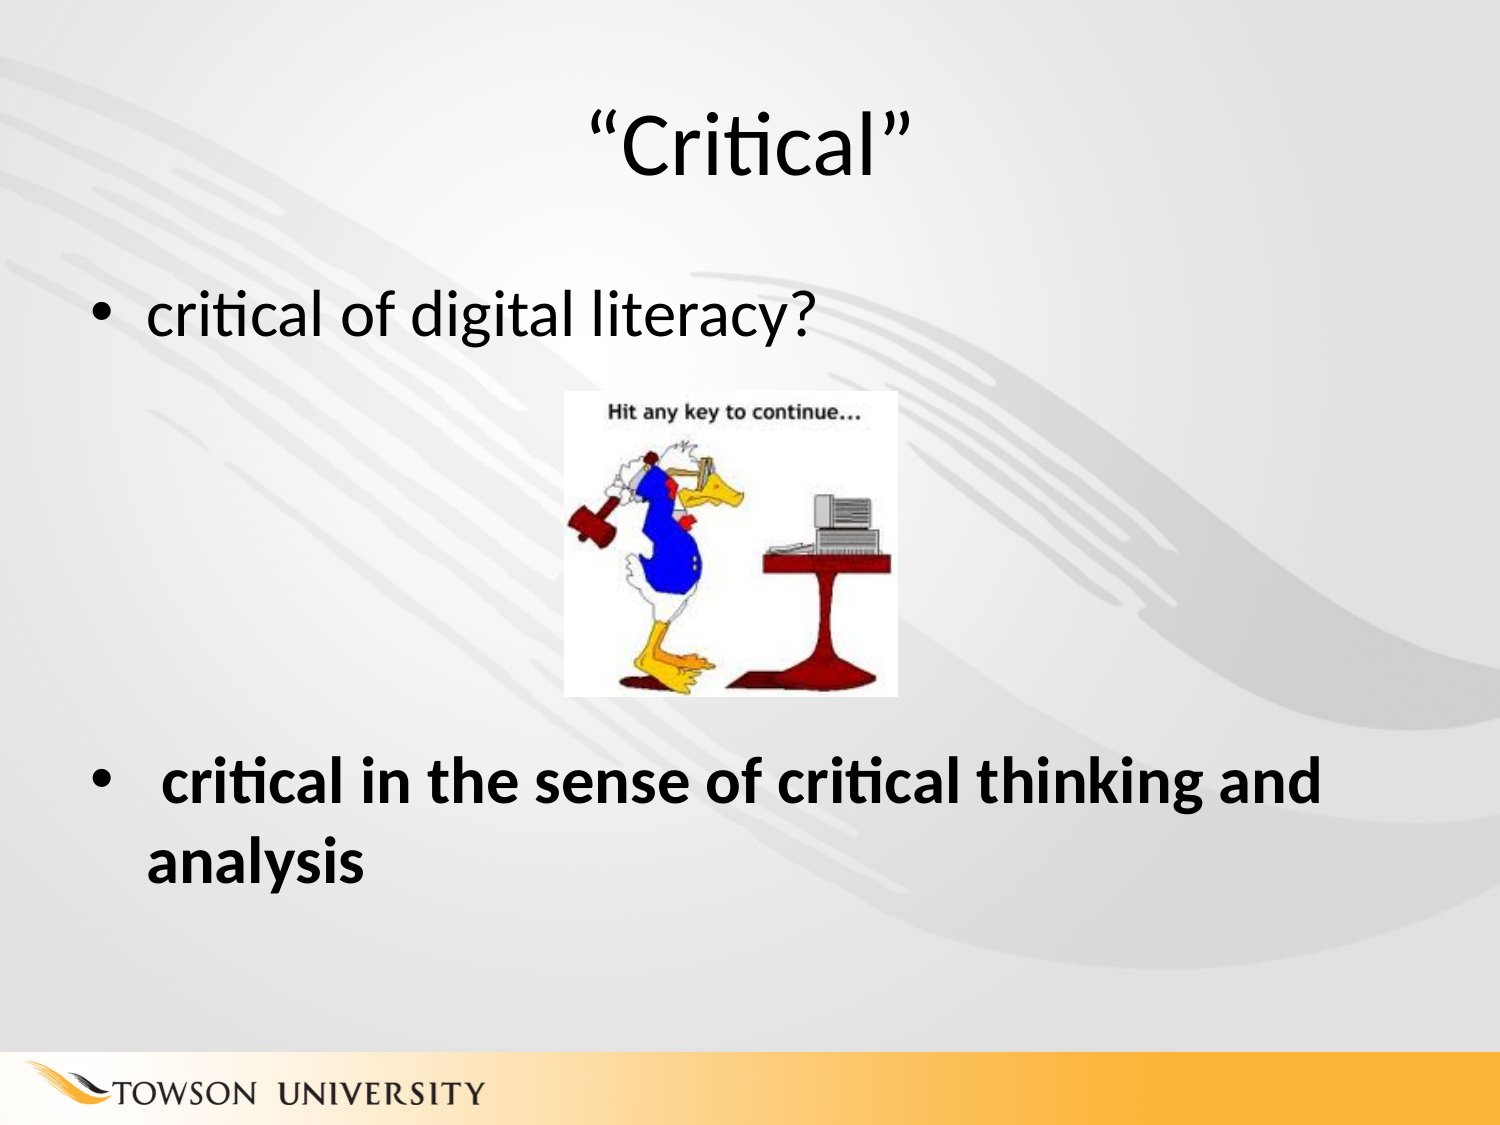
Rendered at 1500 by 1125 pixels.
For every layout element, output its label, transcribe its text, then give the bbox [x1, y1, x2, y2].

title “Critical” [75, 45, 1425, 233]
picture [0, 0, 1500, 1125]
list critical of digital literacy? critical in the sense of critical thinking and analysis [75, 262, 1425, 1005]
